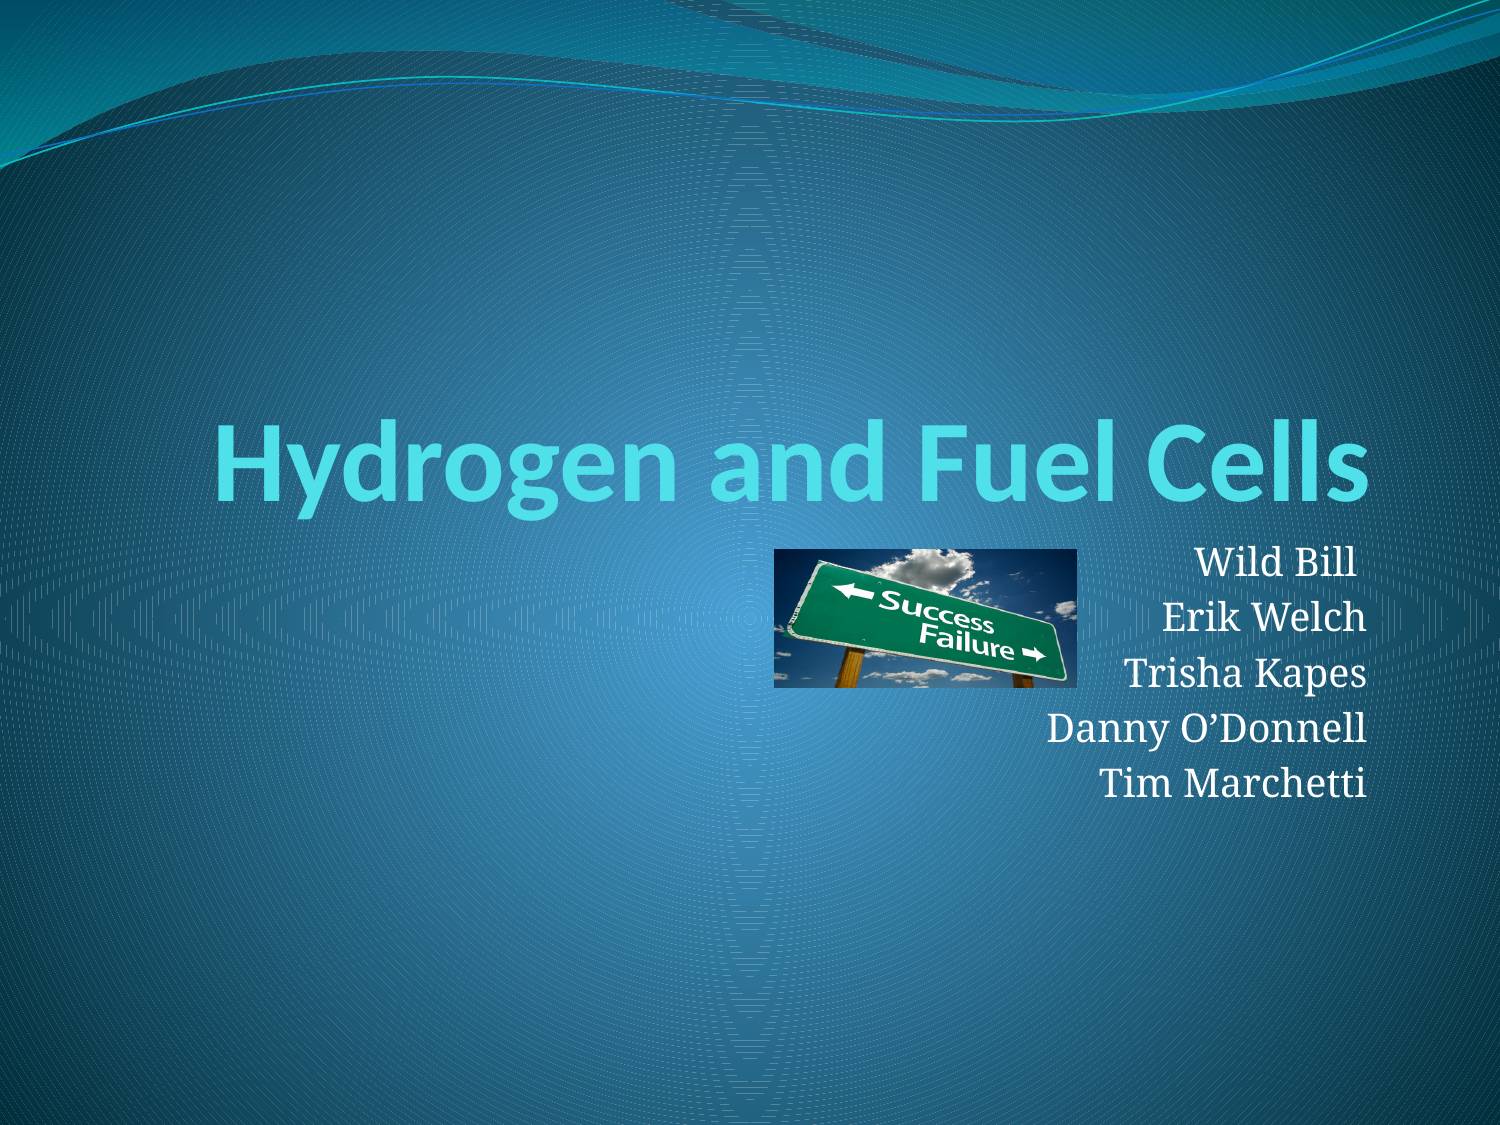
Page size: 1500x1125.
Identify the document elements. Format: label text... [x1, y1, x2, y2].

picture [774, 549, 1077, 688]
title Hydrogen and Fuel Cells [87, 224, 1376, 525]
subtitle Wild Bill Erik Welch Trisha Kapes Danny O’Donnell Tim Marchetti [87, 529, 1376, 818]
